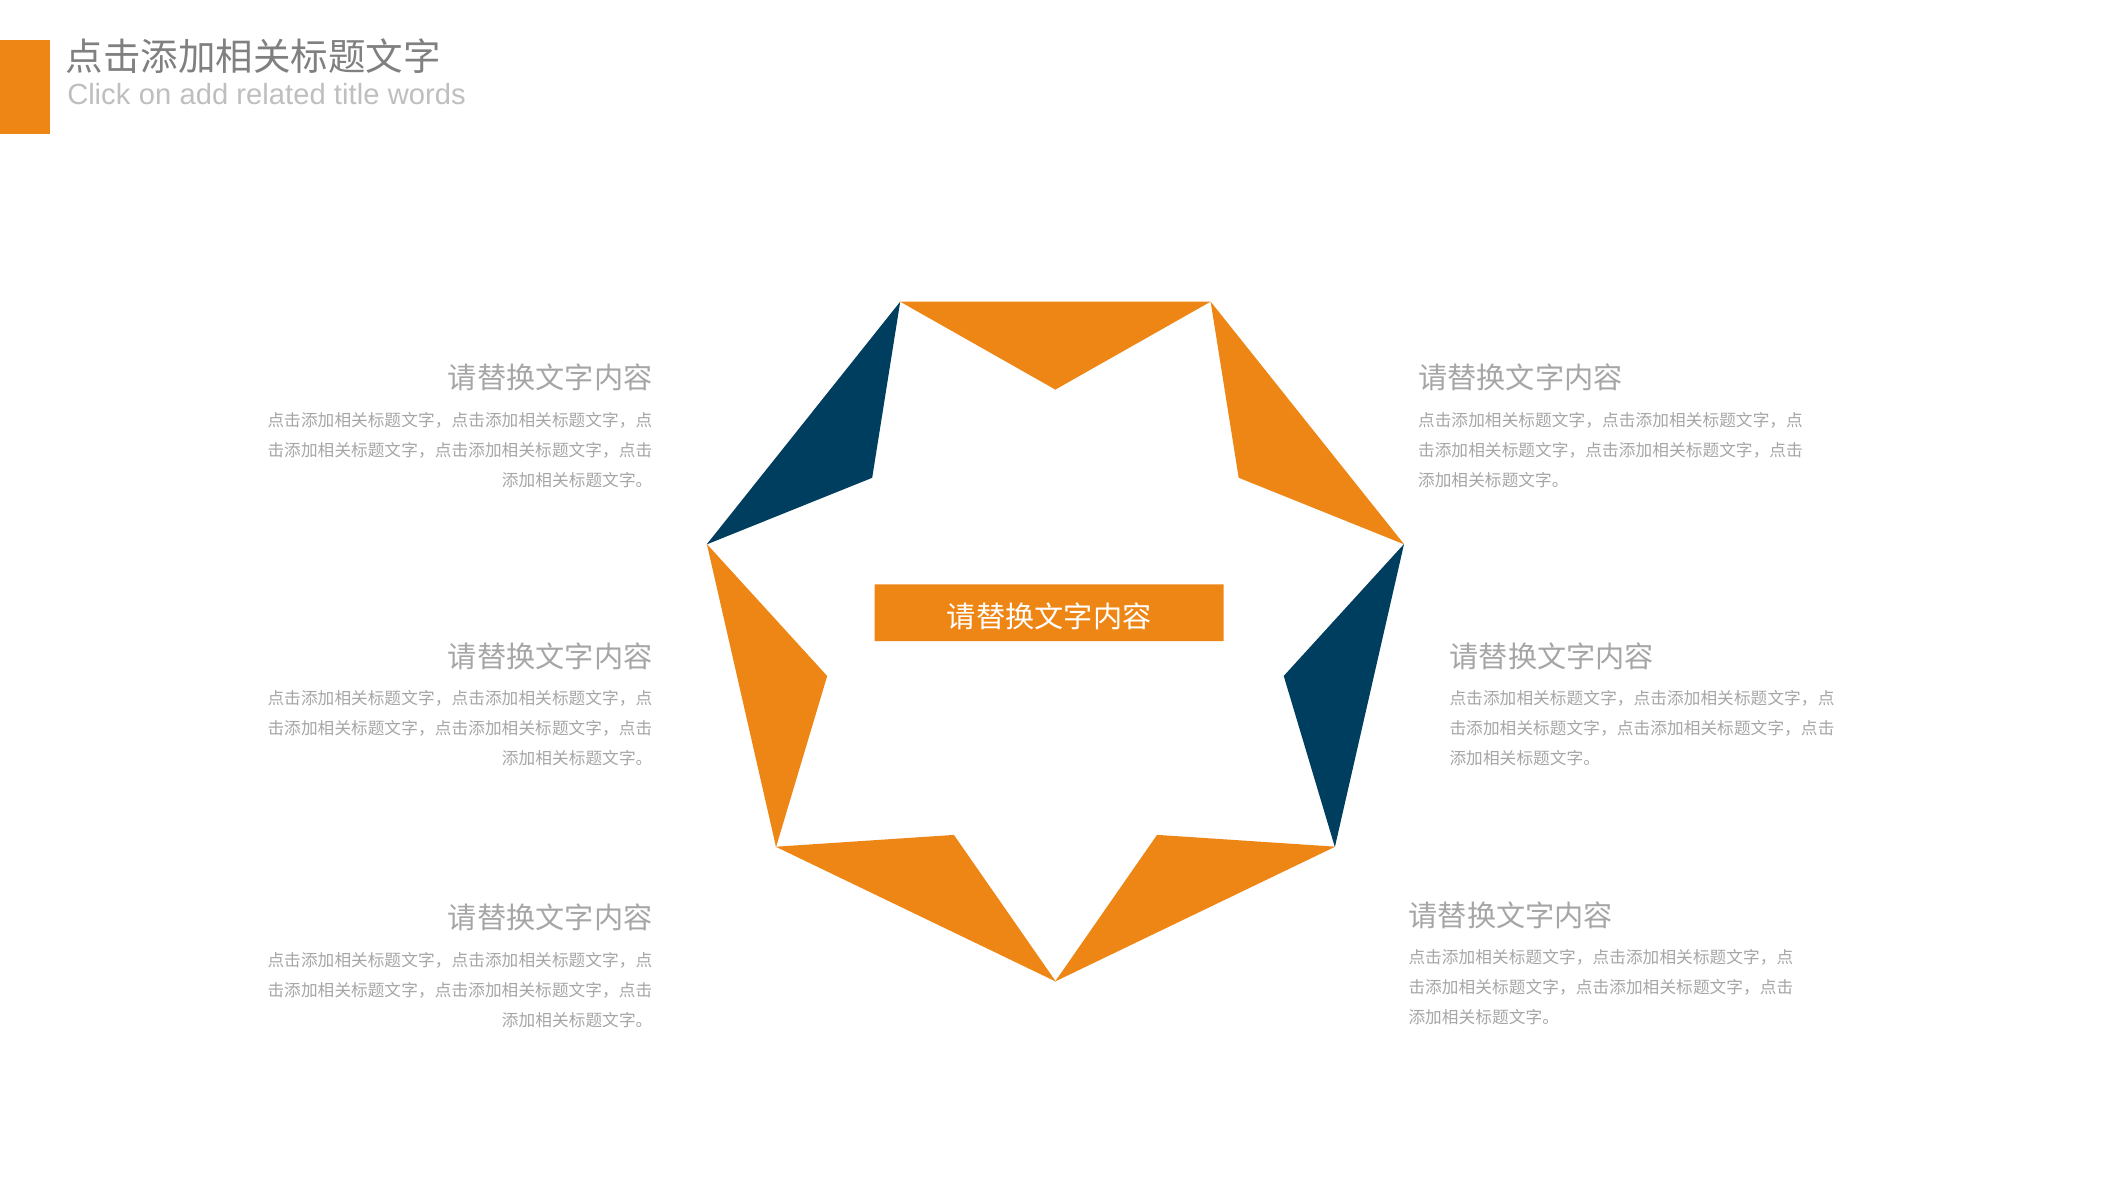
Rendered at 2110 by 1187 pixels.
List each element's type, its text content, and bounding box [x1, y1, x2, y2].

text_box 点击添加相关标题文字，点击添加相关标题文字，点击添加相关标题文字，点击添加相关标题文字，点击添加相关标题文字。 [251, 670, 669, 776]
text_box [740, 295, 1371, 919]
text_box 点击添加相关标题文字，点击添加相关标题文字，点击添加相关标题文字，点击添加相关标题文字，点击添加相关标题文字。 [251, 392, 669, 498]
text_box 点击添加相关标题文字，点击添加相关标题文字，点击添加相关标题文字，点击添加相关标题文字，点击添加相关标题文字。 [1392, 929, 1817, 1035]
text_box 点击添加相关标题文字，点击添加相关标题文字，点击添加相关标题文字，点击添加相关标题文字，点击添加相关标题文字。 [251, 931, 669, 1038]
text_box 请替换文字内容 [269, 622, 669, 670]
text_box 请替换文字内容 [1433, 622, 1833, 670]
text_box 请替换文字内容 [1402, 344, 1802, 392]
text_box 请替换文字内容 [269, 344, 669, 392]
text_box 请替换文字内容 [1392, 881, 1792, 929]
text_box Click on add related title words [51, 67, 488, 119]
text_box 点击添加相关标题文字，点击添加相关标题文字，点击添加相关标题文字，点击添加相关标题文字，点击添加相关标题文字。 [1433, 670, 1858, 776]
text_box 点击添加相关标题文字，点击添加相关标题文字，点击添加相关标题文字，点击添加相关标题文字，点击添加相关标题文字。 [1402, 392, 1827, 498]
text_box 点击添加相关标题文字 [49, 25, 524, 97]
text_box 请替换文字内容 [269, 884, 669, 931]
